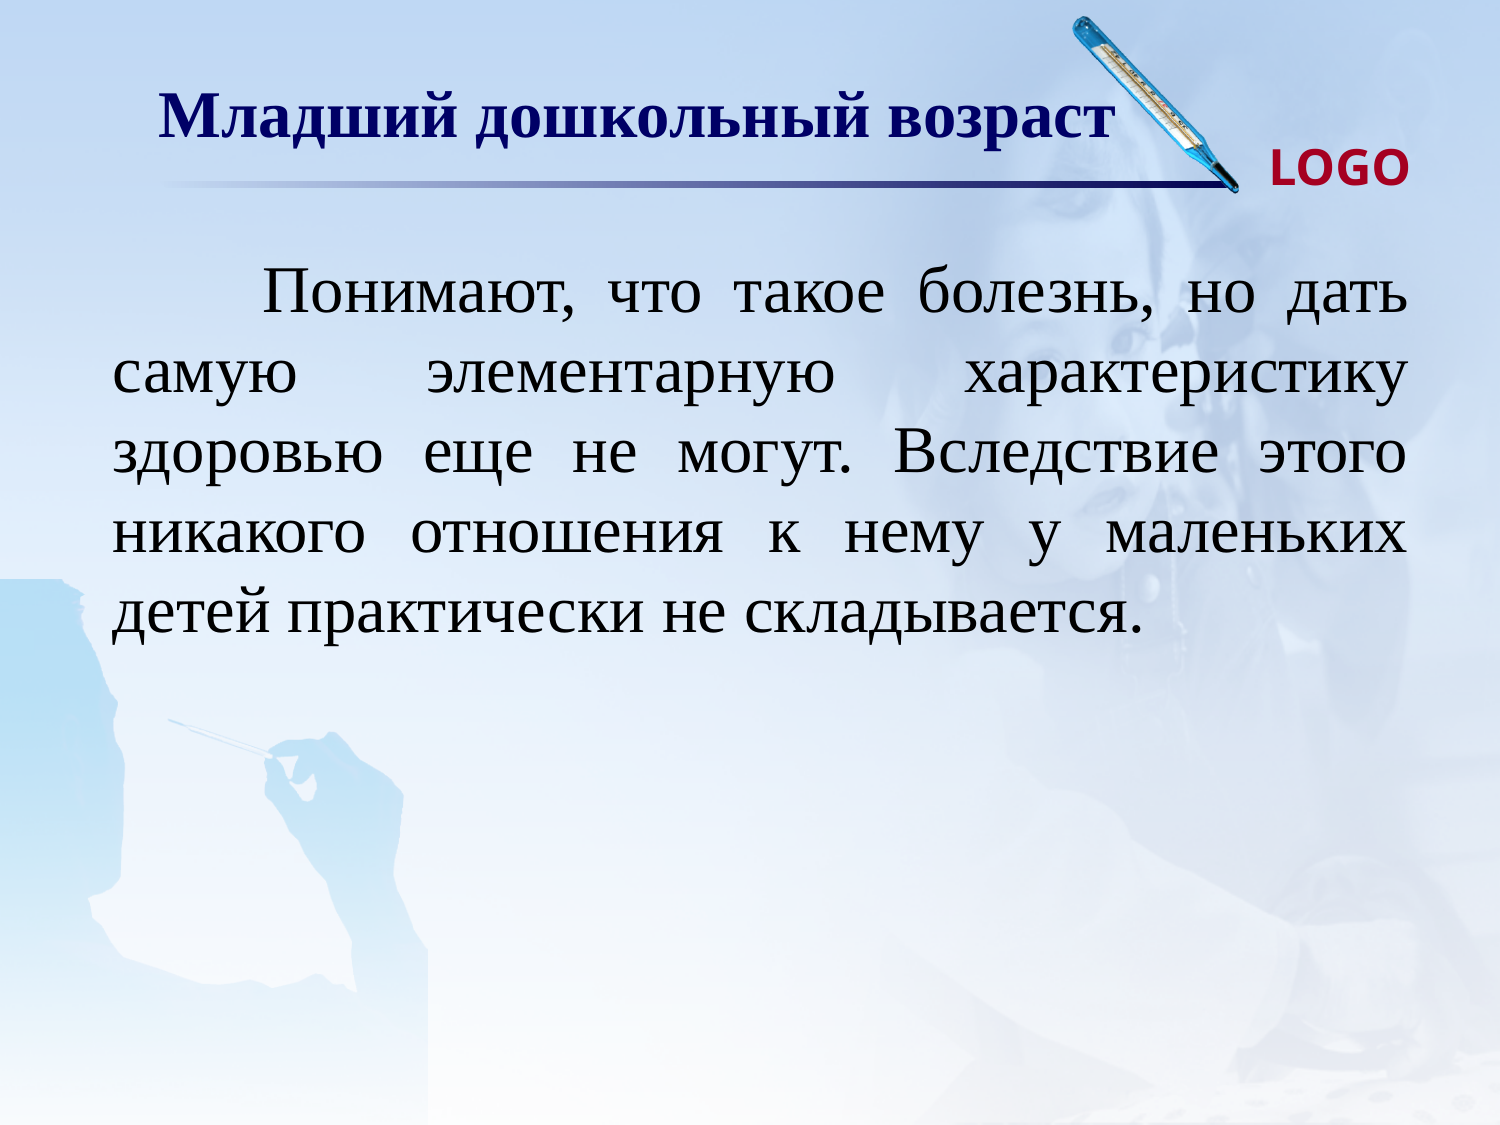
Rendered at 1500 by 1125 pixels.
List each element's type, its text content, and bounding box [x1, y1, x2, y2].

list Понимают, что такое болезнь, но дать самую элементарную характеристику здоровью еще не могут. Вследствие этого никакого отношения к нему у маленьких детей практически не складывается. [97, 237, 1425, 1056]
title Младший дошкольный возраст [0, 59, 1276, 163]
picture [0, 0, 1500, 1125]
